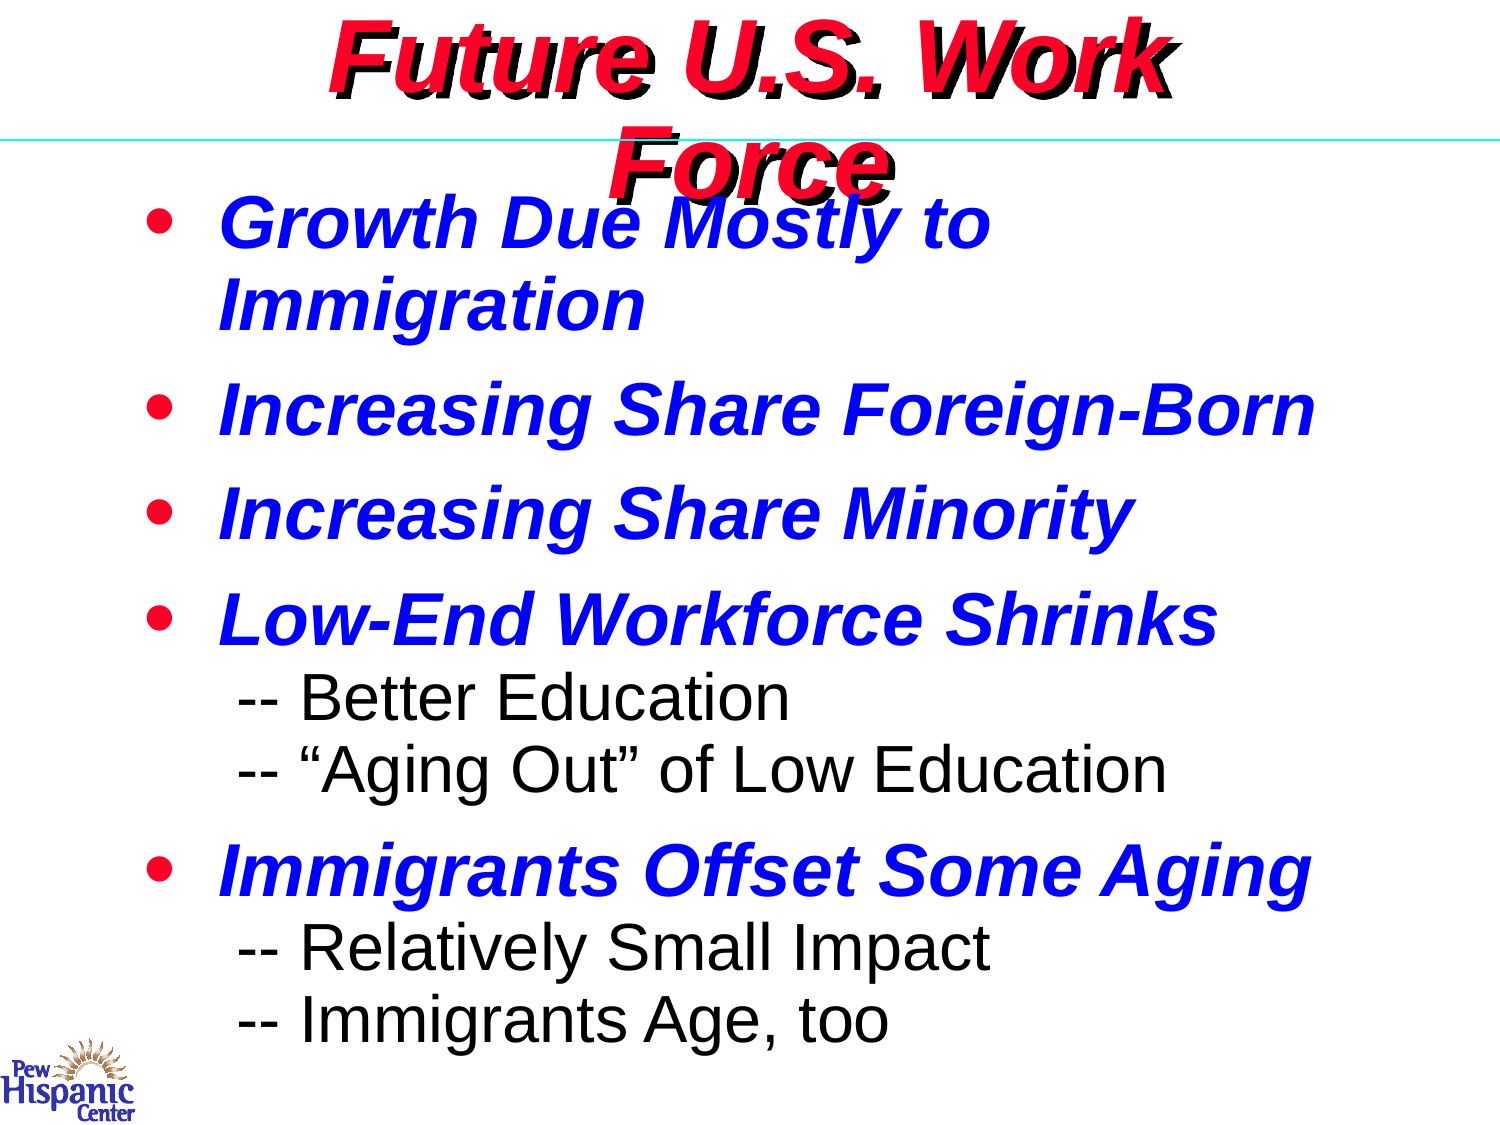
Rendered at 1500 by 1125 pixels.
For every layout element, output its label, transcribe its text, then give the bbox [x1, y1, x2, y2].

list Growth Due Mostly to Immigration Increasing Share Foreign-Born Increasing Share Minority Low-End Workforce Shrinks -- Better Education -- “Aging Out” of Low Education Immigrants Offset Some Aging -- Relatively Small Impact -- Immigrants Age, too [128, 175, 1373, 998]
title Future U.S. Work Force [155, 0, 1344, 139]
title Future U.S. Work Force [155, 140, 1344, 175]
